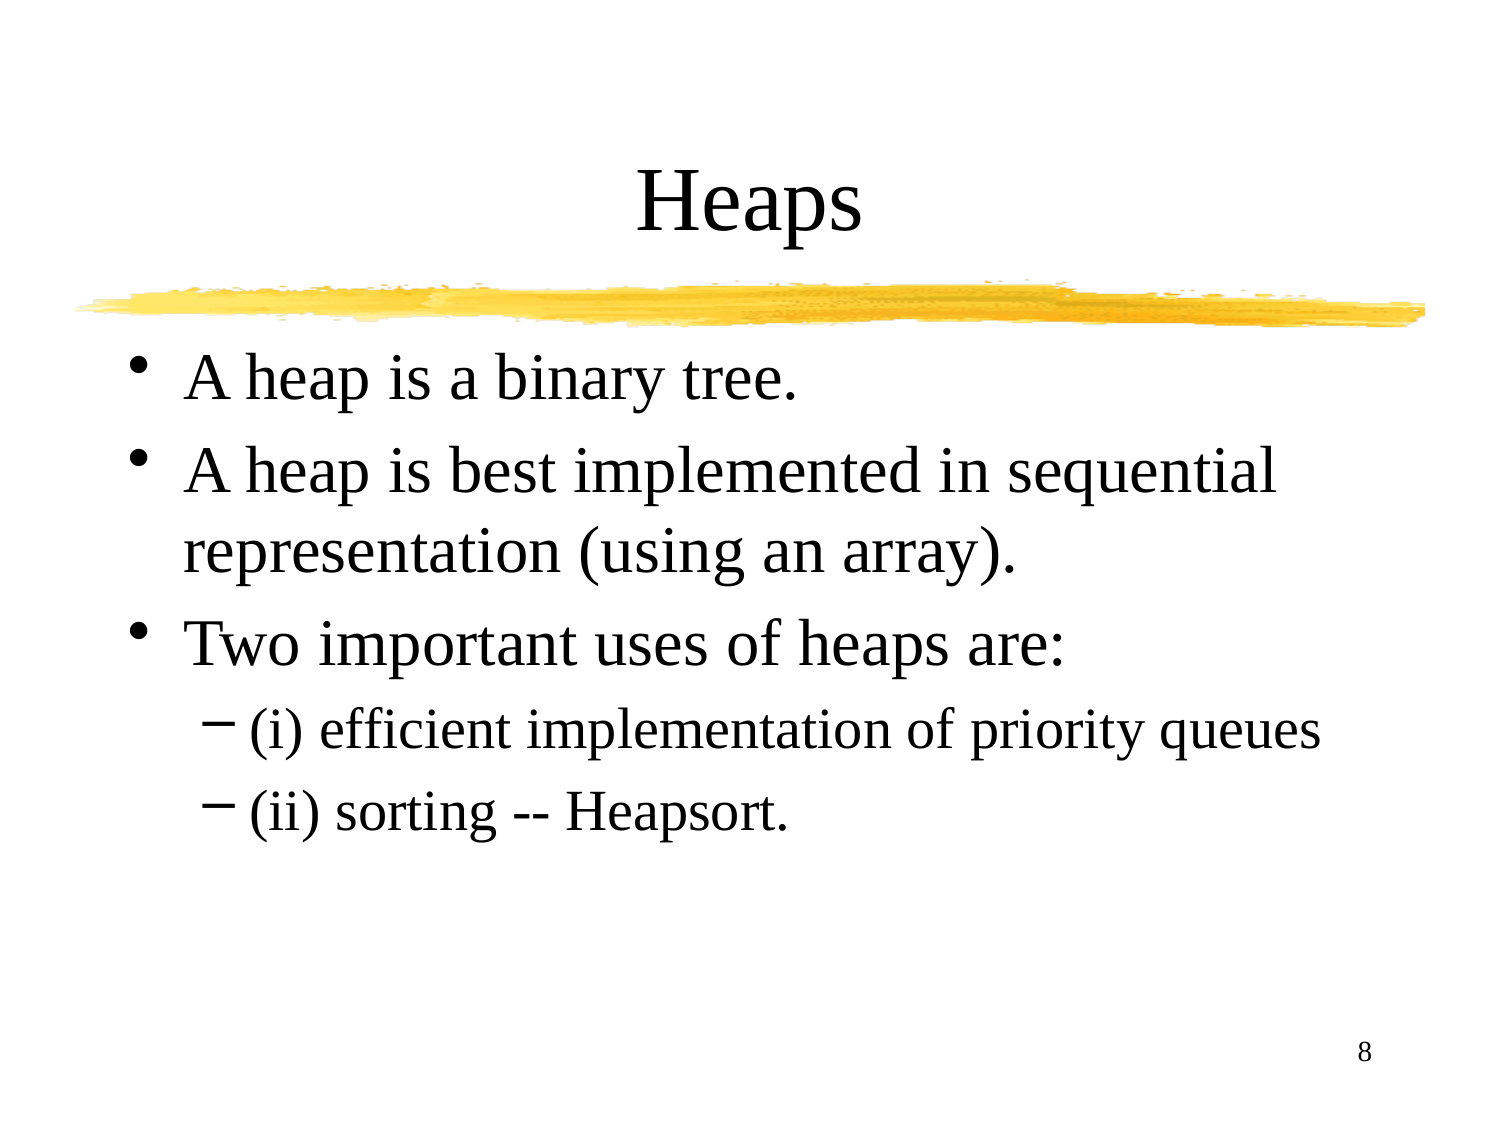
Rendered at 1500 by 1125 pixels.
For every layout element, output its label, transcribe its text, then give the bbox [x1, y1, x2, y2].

slide_number 8 [1074, 1024, 1388, 1101]
list A heap is a binary tree. A heap is best implemented in sequential representation (using an array). Two important uses of heaps are: (i) efficient implementation of priority queues (ii) sorting -- Heapsort. [112, 324, 1388, 1001]
picture [75, 274, 1425, 338]
title Heaps [112, 99, 1388, 288]
